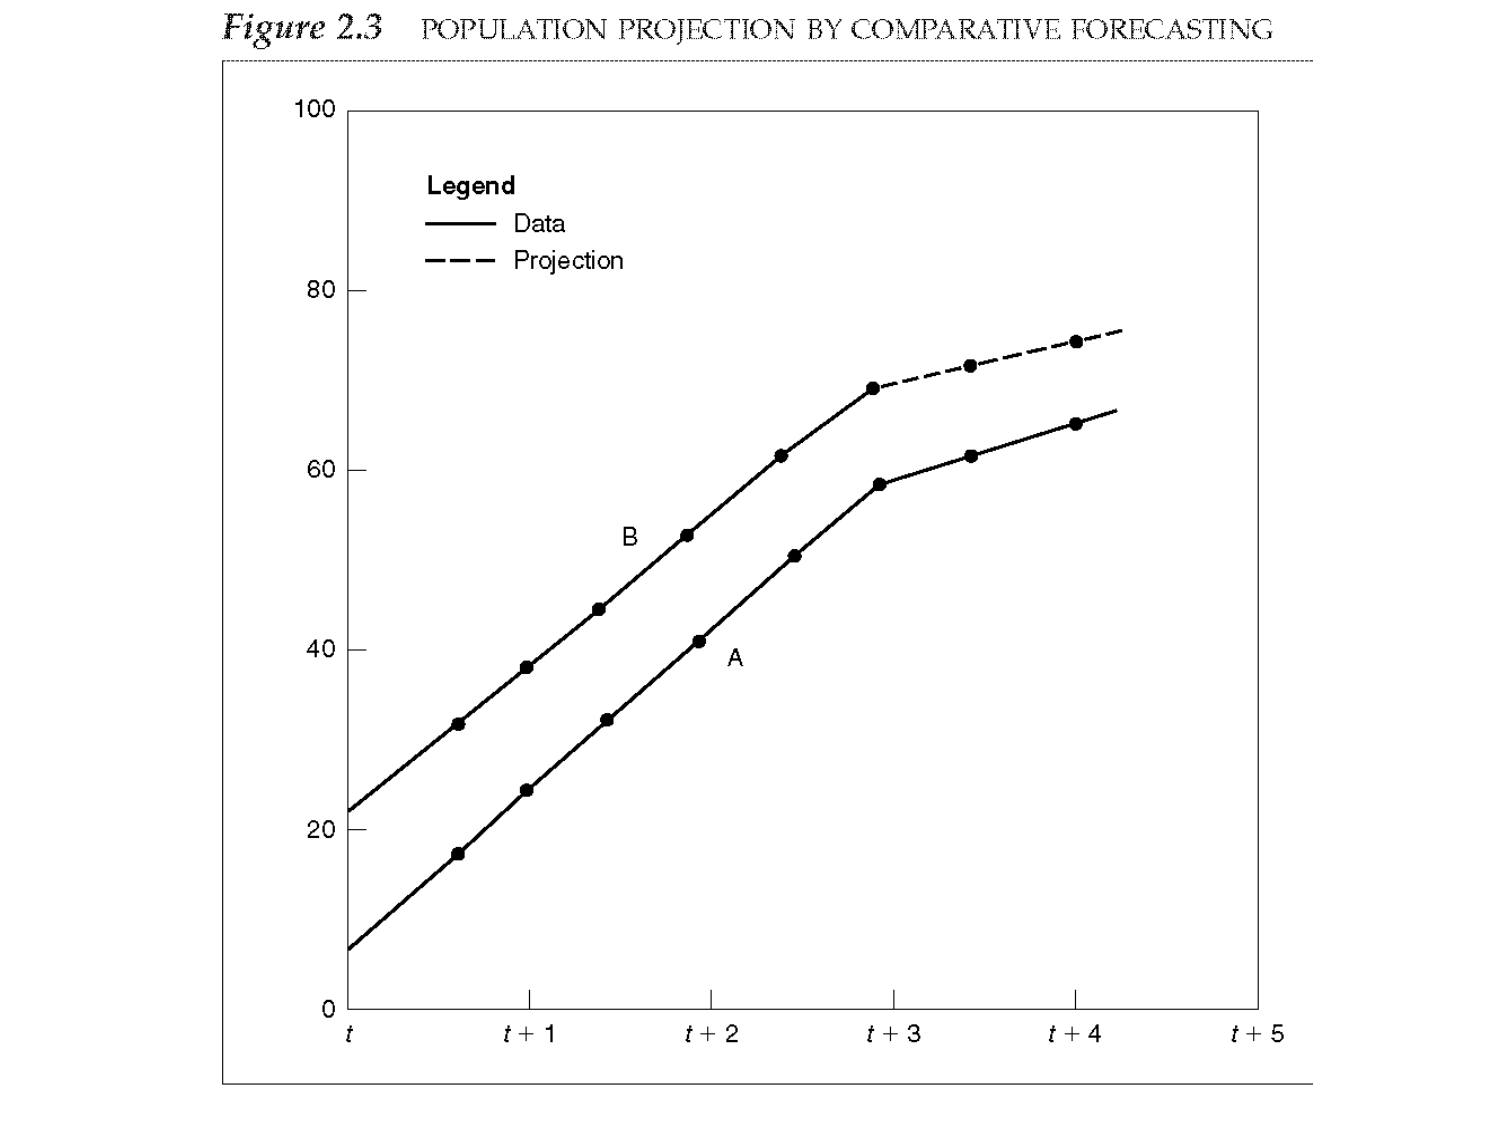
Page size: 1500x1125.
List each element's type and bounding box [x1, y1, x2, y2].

picture [212, 0, 1313, 1088]
